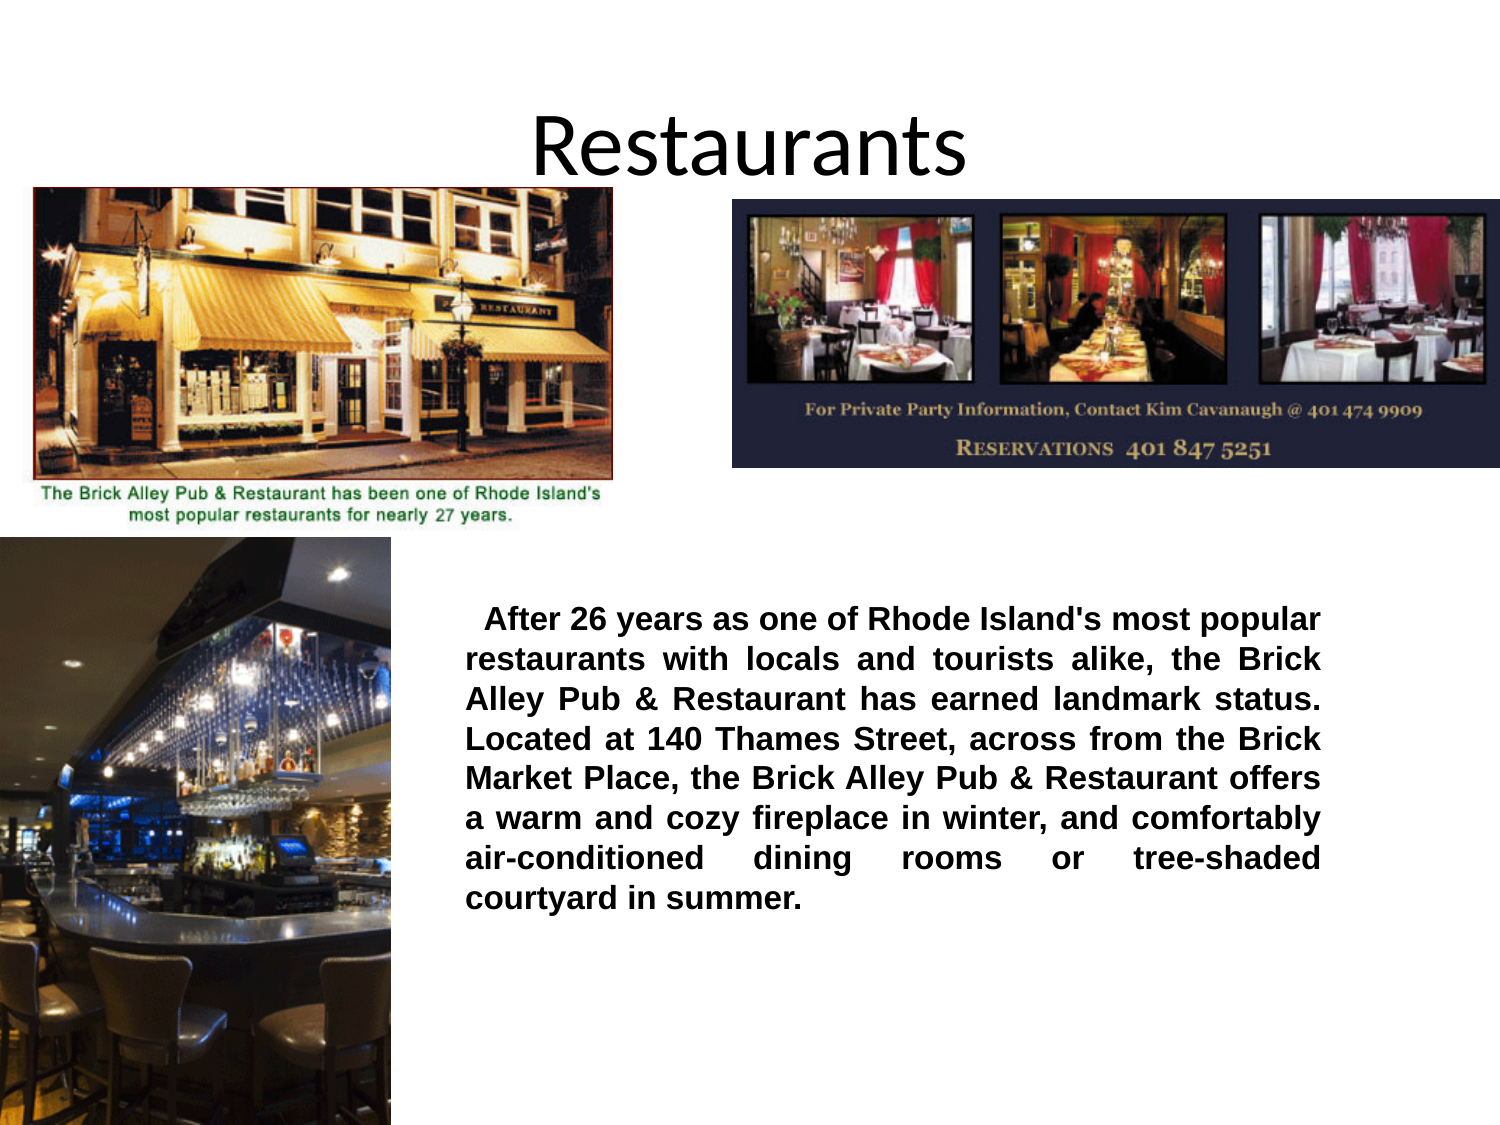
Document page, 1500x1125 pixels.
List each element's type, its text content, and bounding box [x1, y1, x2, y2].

text_box After 26 years as one of Rhode Island's most popular restaurants with locals and tourists alike, the Brick Alley Pub & Restaurant has earned landmark status. Located at 140 Thames Street, across from the Brick Market Place, the Brick Alley Pub & Restaurant offers a warm and cozy fireplace in winter, and comfortably air-conditioned dining rooms or tree-shaded courtyard in summer. [449, 589, 1338, 924]
picture [0, 187, 613, 1125]
picture [732, 199, 1500, 469]
title Restaurants [75, 45, 1425, 233]
